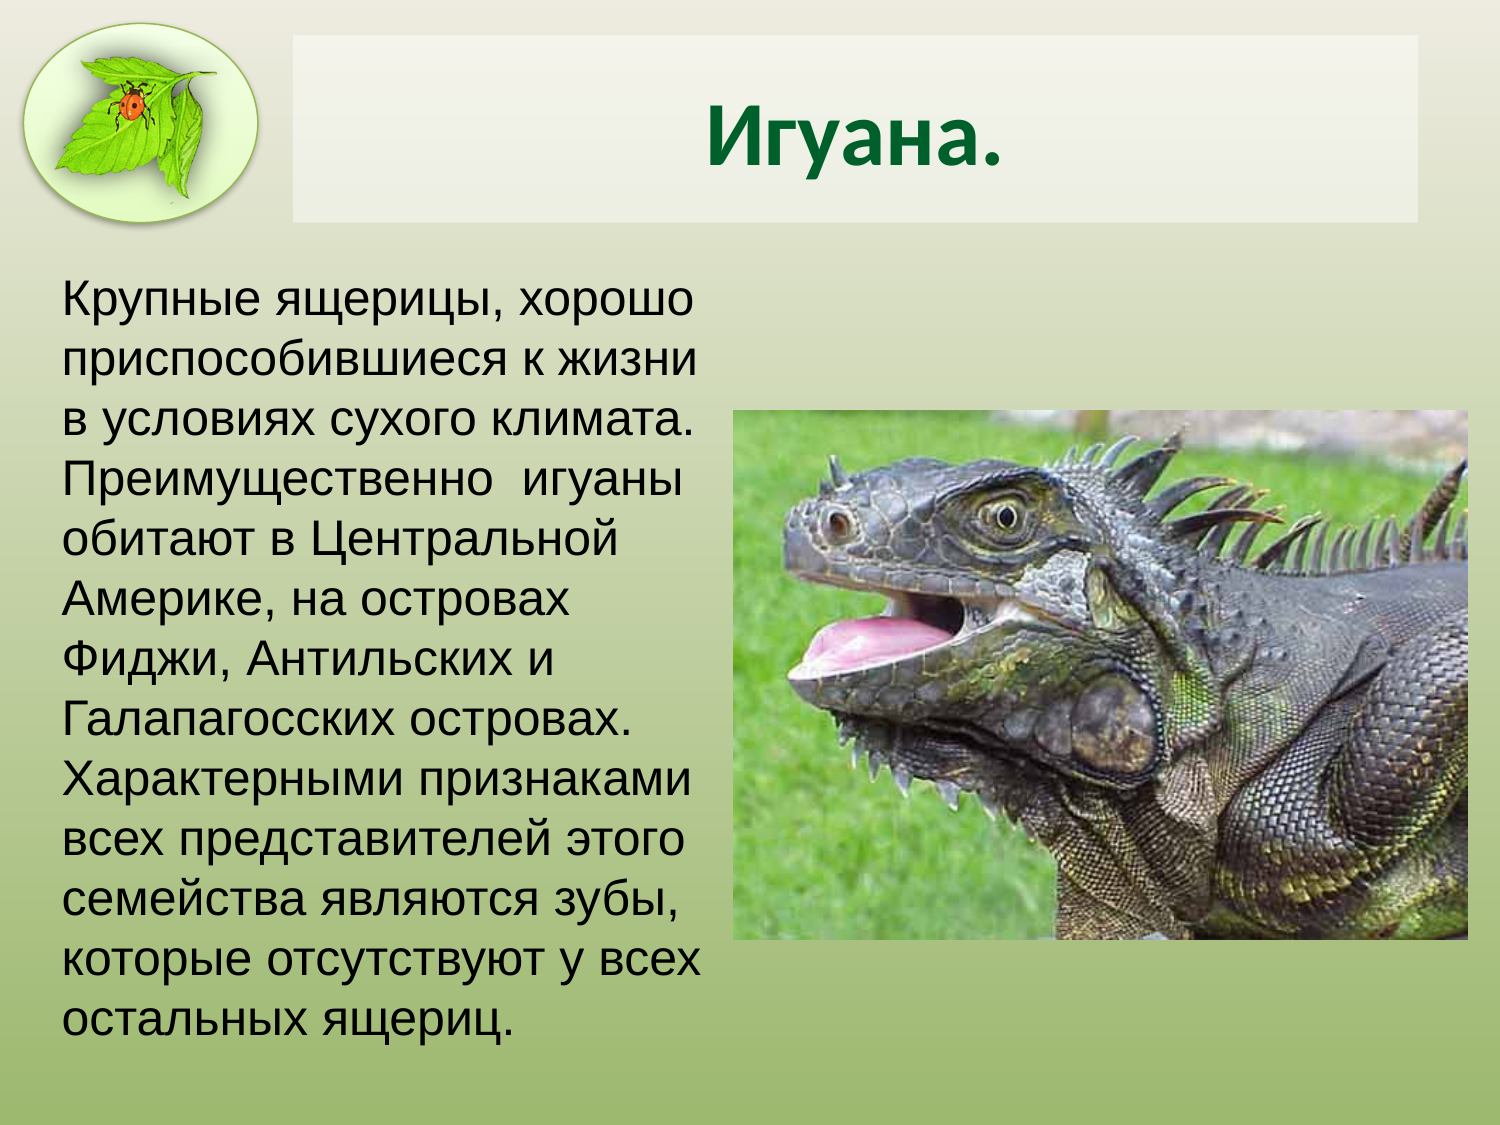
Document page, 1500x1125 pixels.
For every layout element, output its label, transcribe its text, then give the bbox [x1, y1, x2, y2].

title Игуана. [292, 35, 1418, 223]
text_box Крупные ящерицы, хорошо приспособившиеся к жизни в условиях сухого климата. Преимущественно игуаны обитают в Центральной Америке, на островах Фиджи, Антильских и Галапагосских островах. Характерными признаками всех представителей этого семейства являются зубы, которые отсутствуют у всех остальных ящериц. [46, 257, 750, 1053]
picture [733, 409, 1468, 940]
picture [46, 35, 227, 211]
